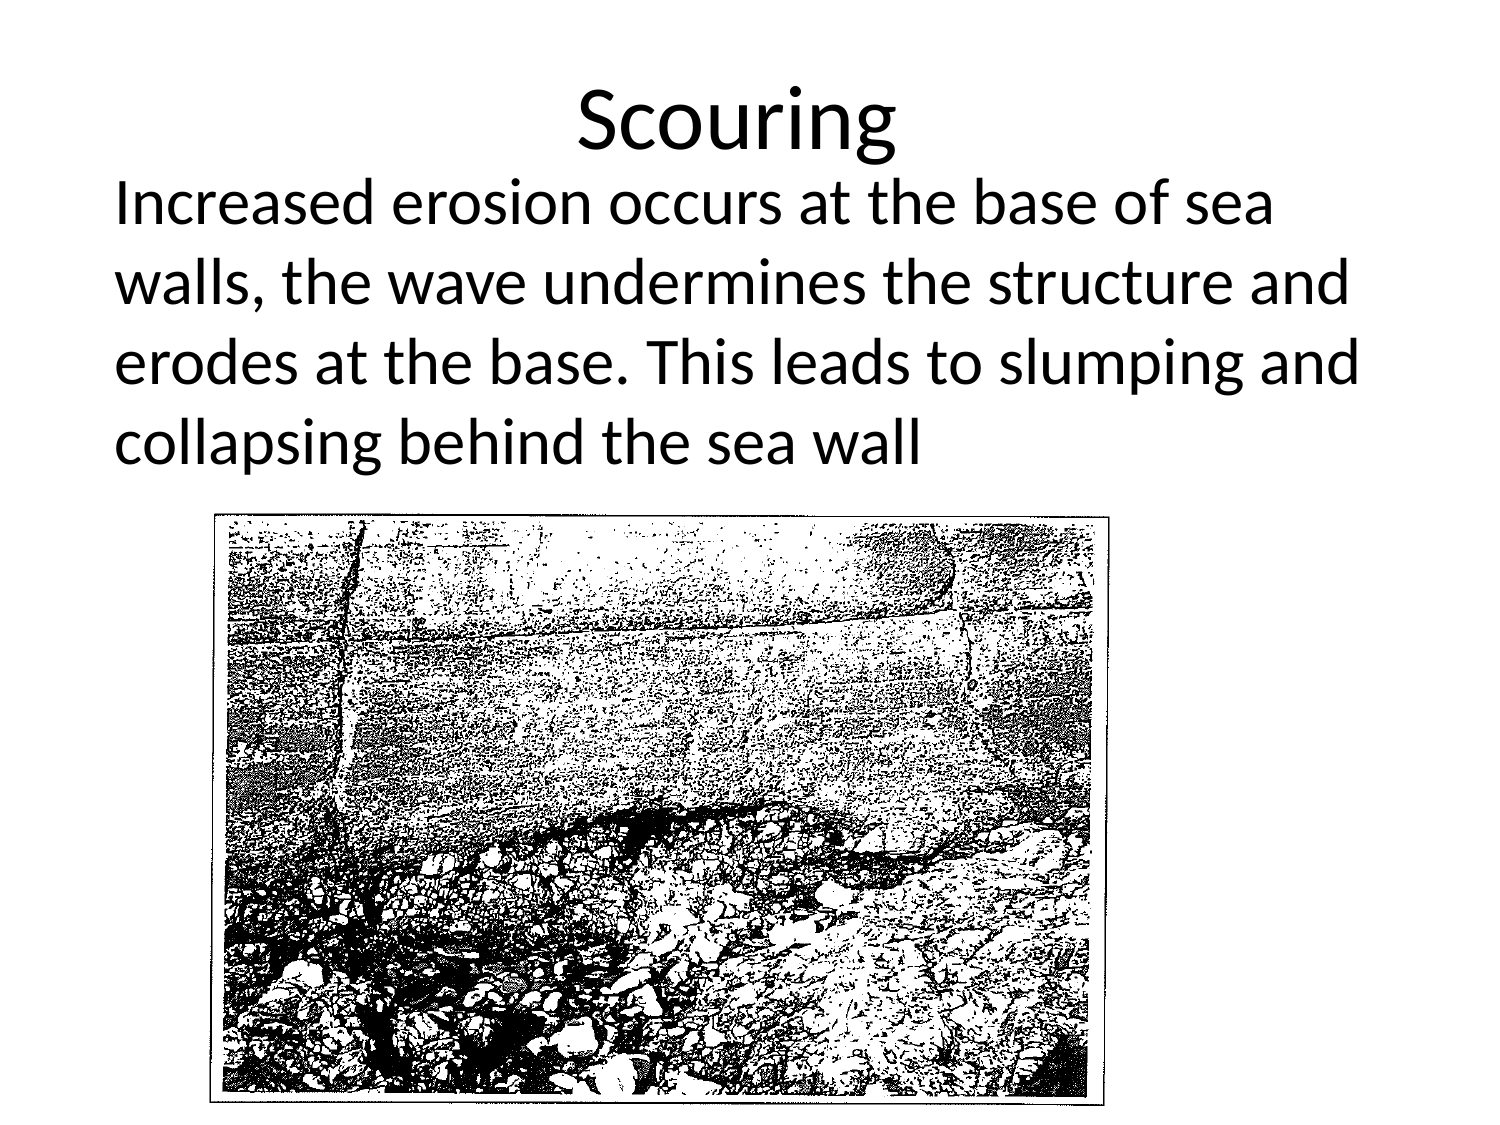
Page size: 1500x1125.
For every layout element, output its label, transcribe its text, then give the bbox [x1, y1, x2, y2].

title Scouring [99, 49, 1376, 149]
subtitle Increased erosion occurs at the base of sea walls, the wave undermines the structure and erodes at the base. This leads to slumping and collapsing behind the sea wall [99, 149, 1426, 501]
picture [199, 506, 1126, 1112]
